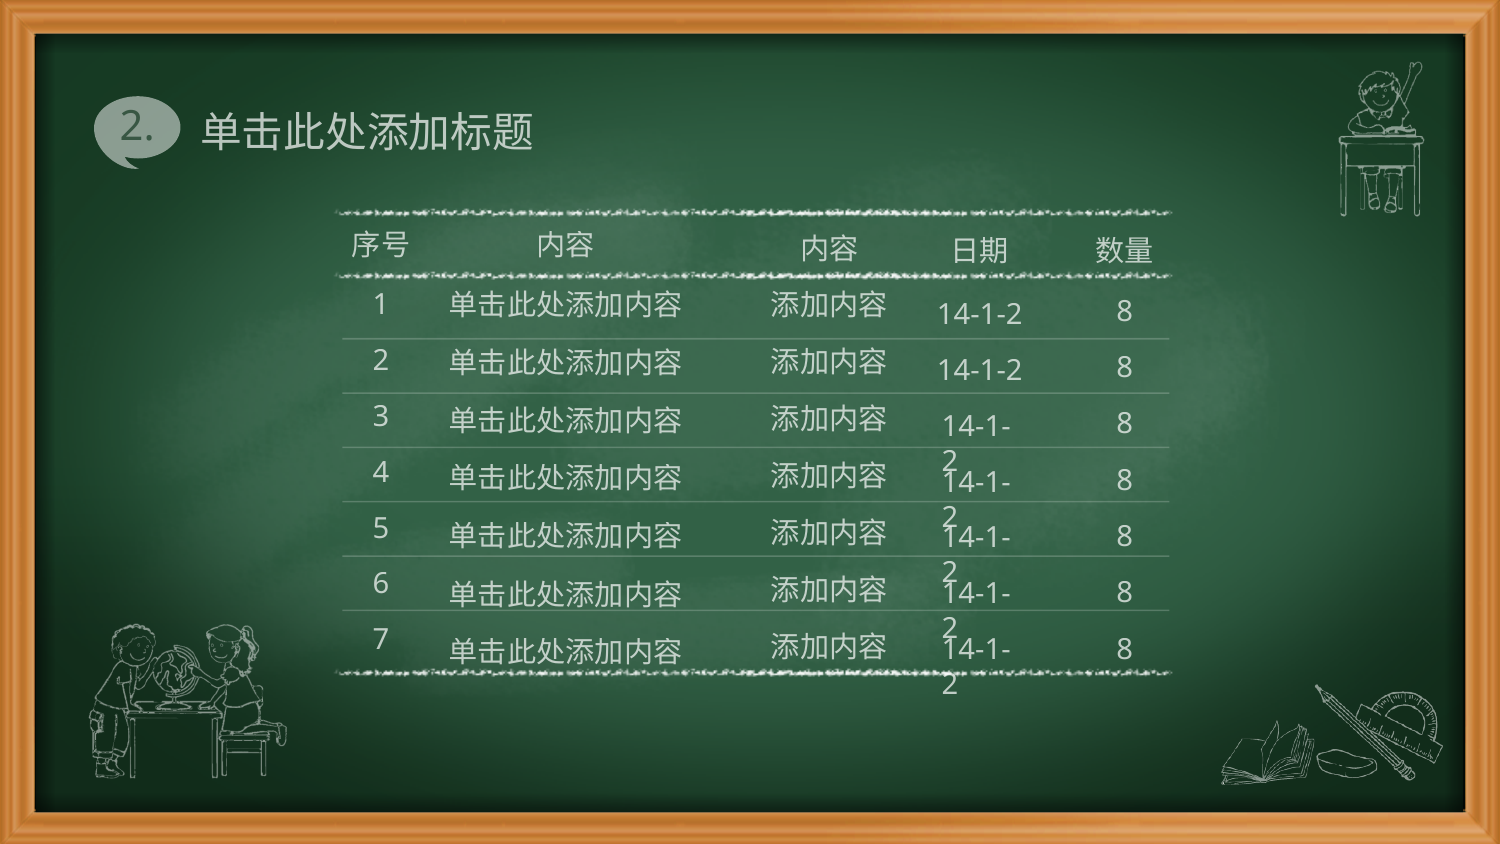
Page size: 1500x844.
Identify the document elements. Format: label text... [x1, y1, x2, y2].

picture [0, 0, 1500, 844]
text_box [336, 218, 1170, 678]
title 单击此处添加标题 [185, 97, 1022, 164]
